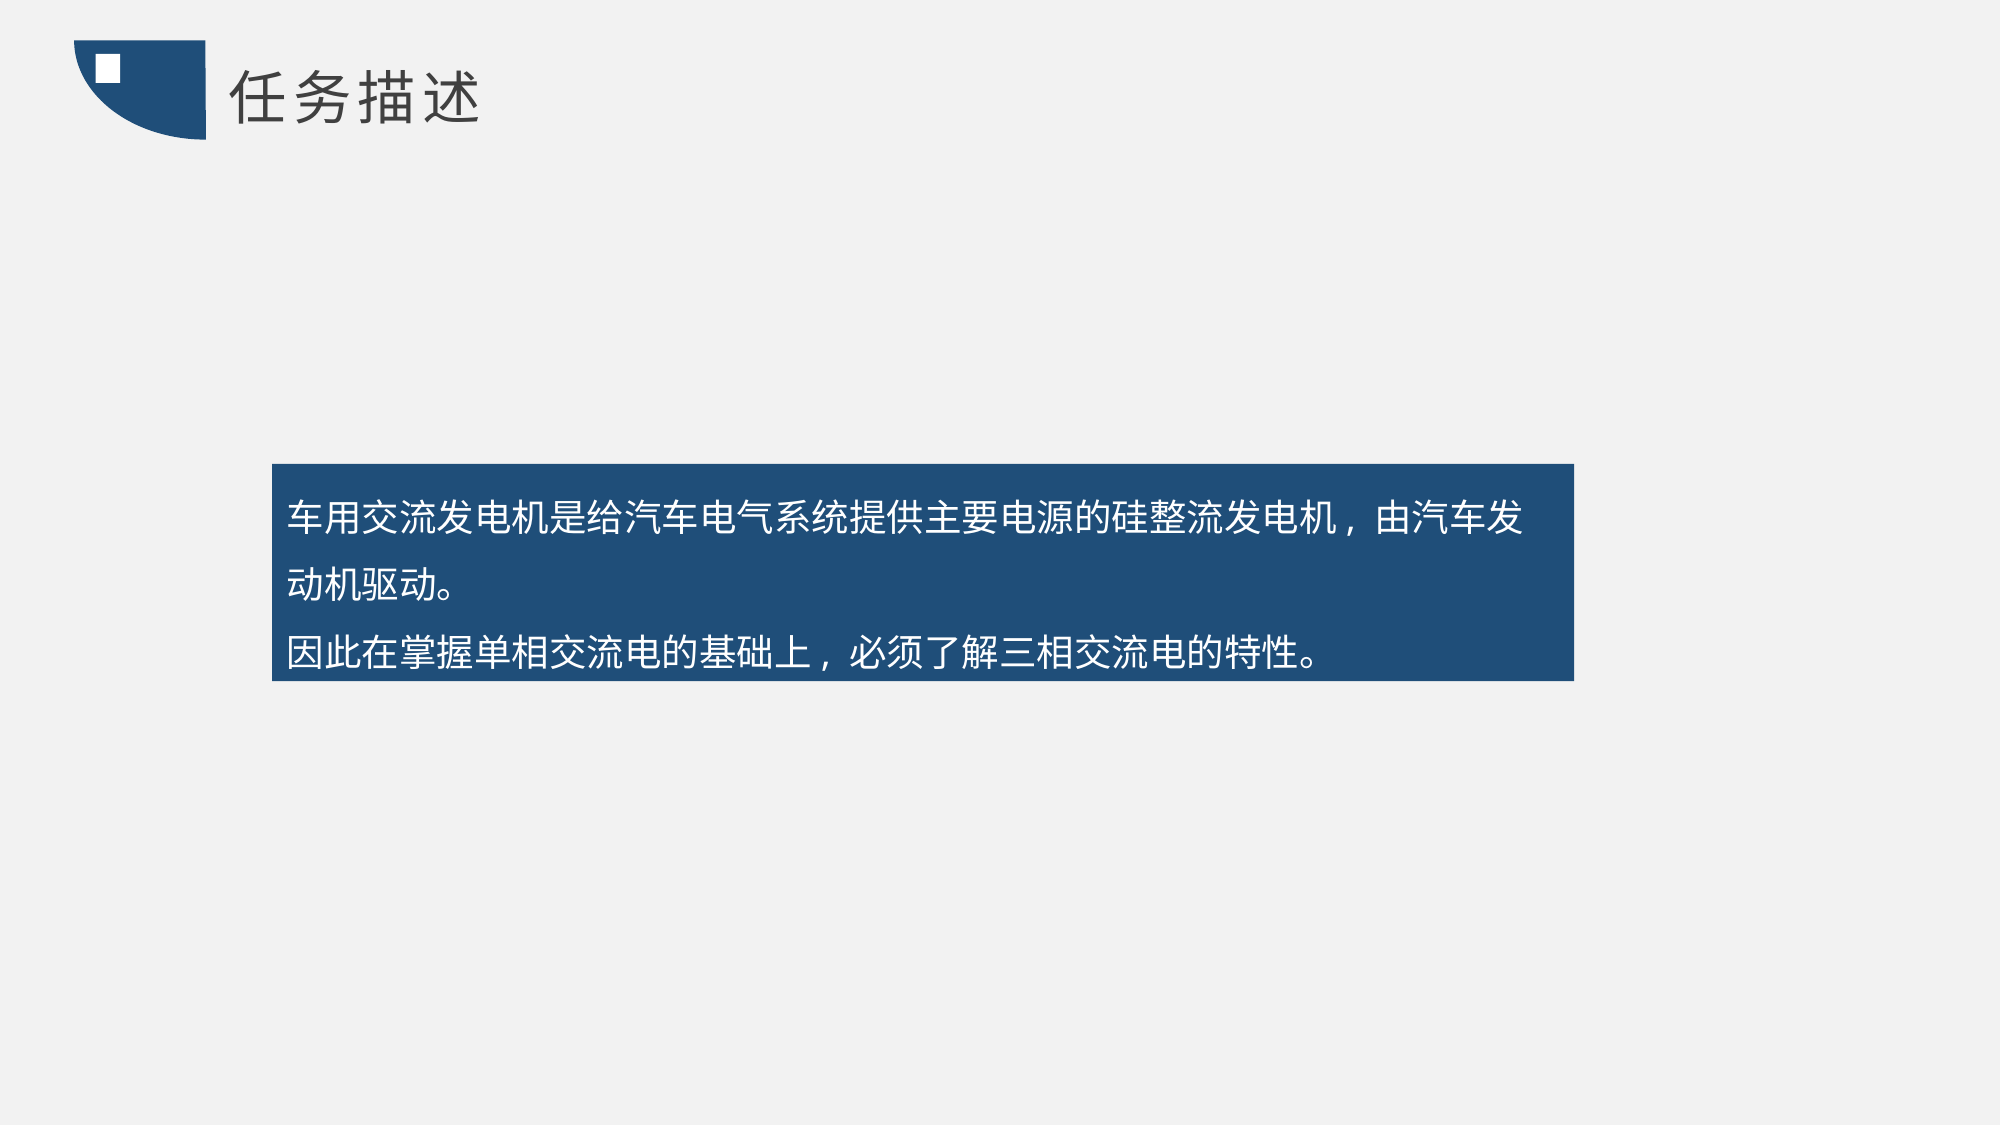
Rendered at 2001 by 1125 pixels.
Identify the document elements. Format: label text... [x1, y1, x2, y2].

text_box 车用交流发电机是给汽车电气系统提供主要电源的硅整流发电机, 由汽车发动机驱动。 因此在掌握单相交流电的基础上, 必须了解三相交流电的特性。 [272, 463, 1575, 682]
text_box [74, 0, 815, 140]
